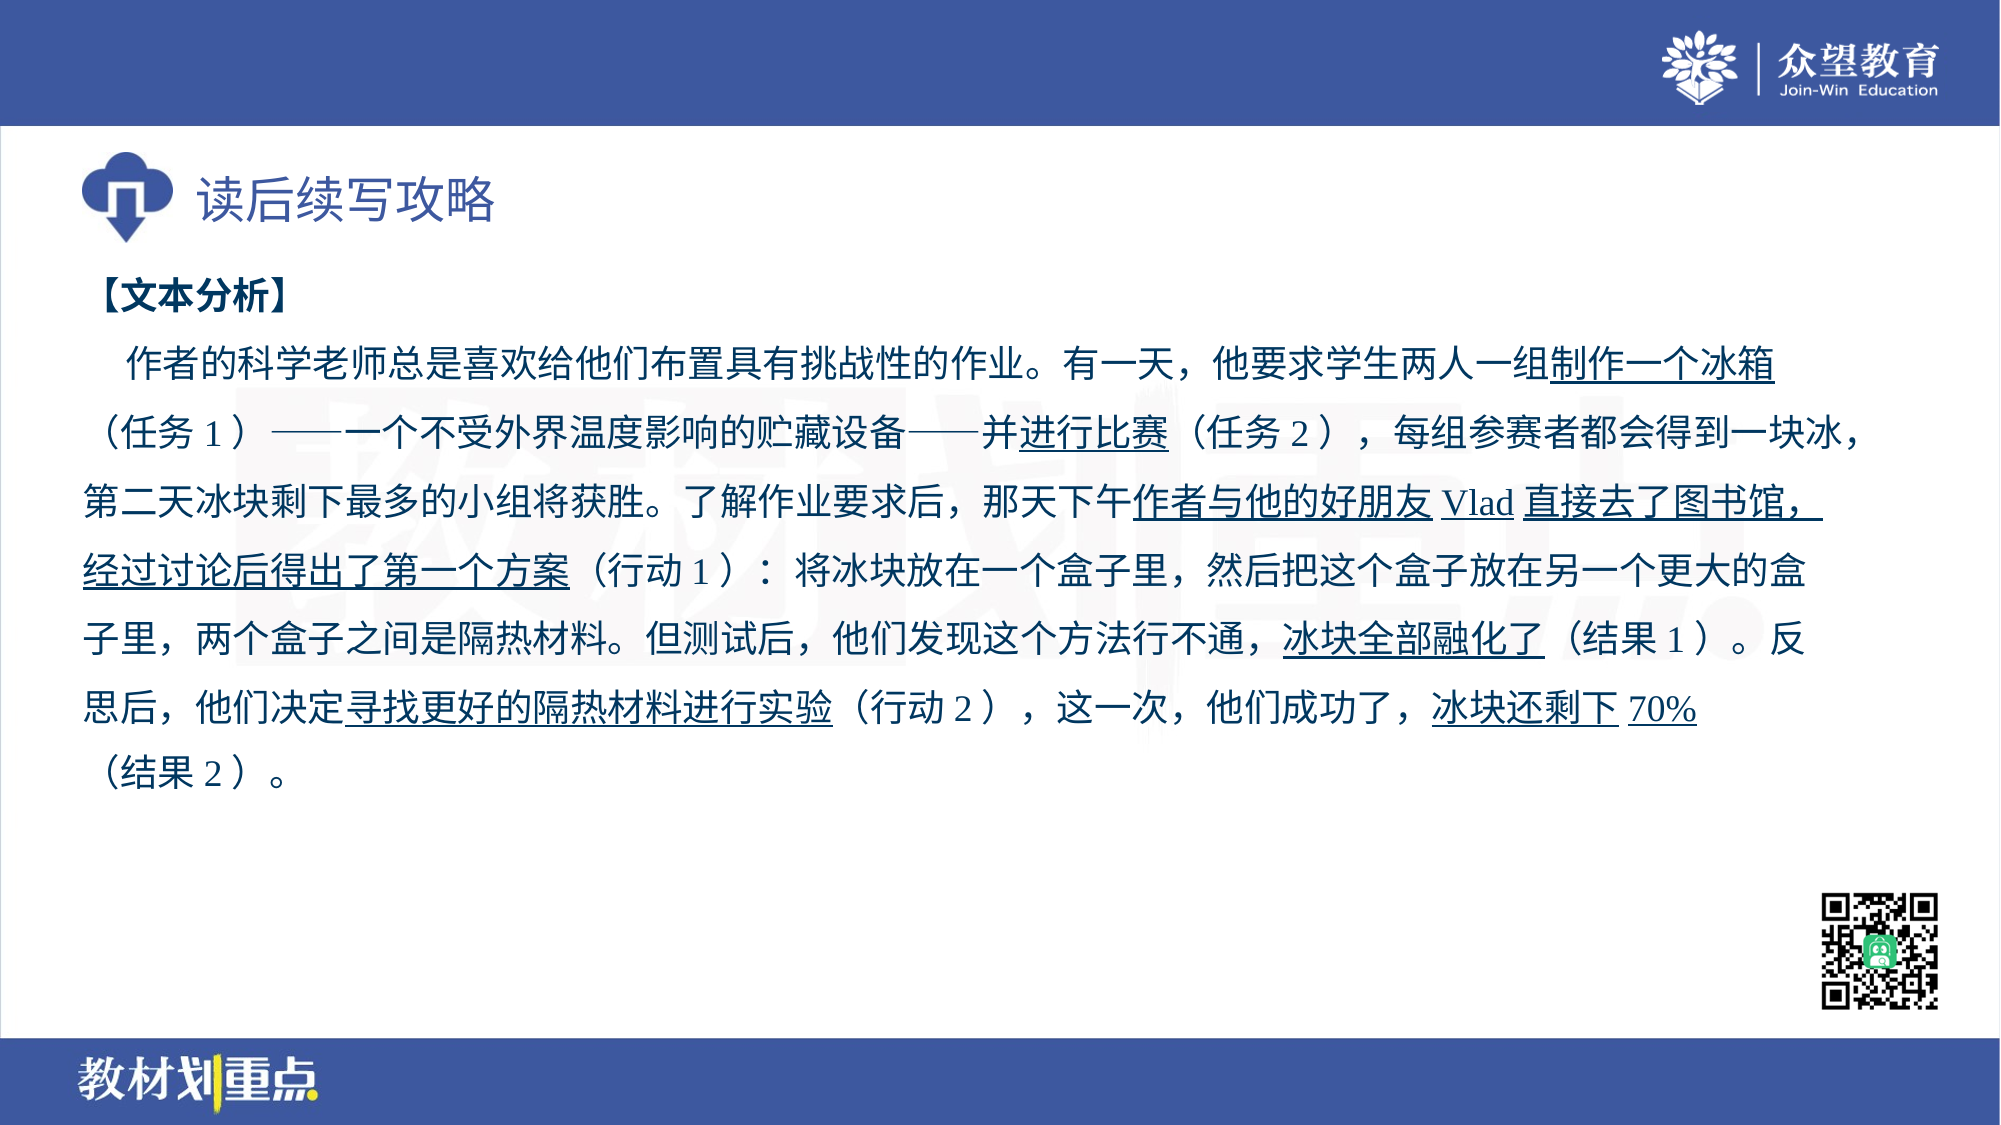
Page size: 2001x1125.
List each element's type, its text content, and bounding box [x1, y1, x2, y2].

picture [0, 0, 2000, 1125]
text_box 【文本分析】 作者的科学老师总是喜欢给他们布置具有挑战性的作业。有一天，他要求学生两人一组制作一个冰箱 （任务1）——一个不受外界温度影响的贮藏设备——并进行比赛（任务2），每组参赛者都会得到一块冰， 第二天冰块剩下最多的小组将获胜。了解作业要求后，那天下午作者与他的好朋友Vlad直接去了图书馆， 经过讨论后得出了第一个方案（行动1）：将冰块放在一个盒子里，然后把这个盒子放在另一个更大的盒 子里，两个盒子之间是隔热材料。但测试后，他们发现这个方法行不通，冰块全部融化了（结果1）。反 思后，他们决定寻找更好的隔热材料进行实验（行动2），这一次，他们成功了，冰块还剩下70% （结果2）。 [82, 248, 1817, 787]
